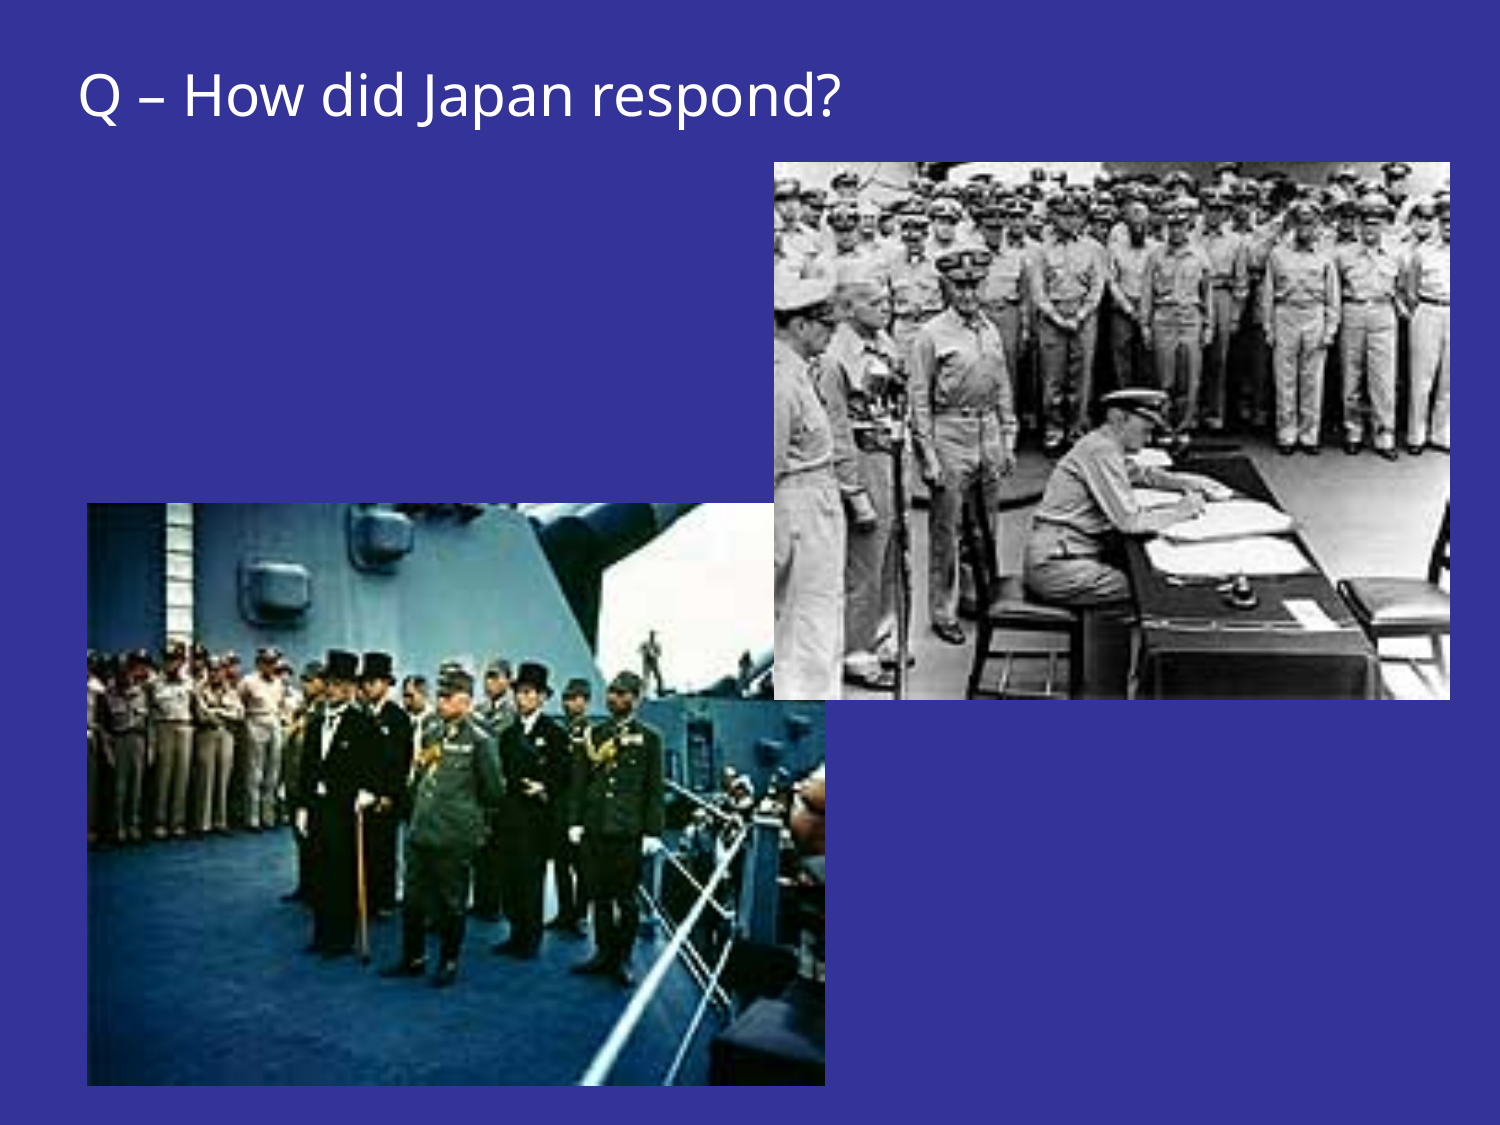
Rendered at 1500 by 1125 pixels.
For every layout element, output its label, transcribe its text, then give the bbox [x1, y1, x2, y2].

picture [87, 162, 1451, 1087]
text_box Q – How did Japan respond? [62, 49, 1425, 136]
